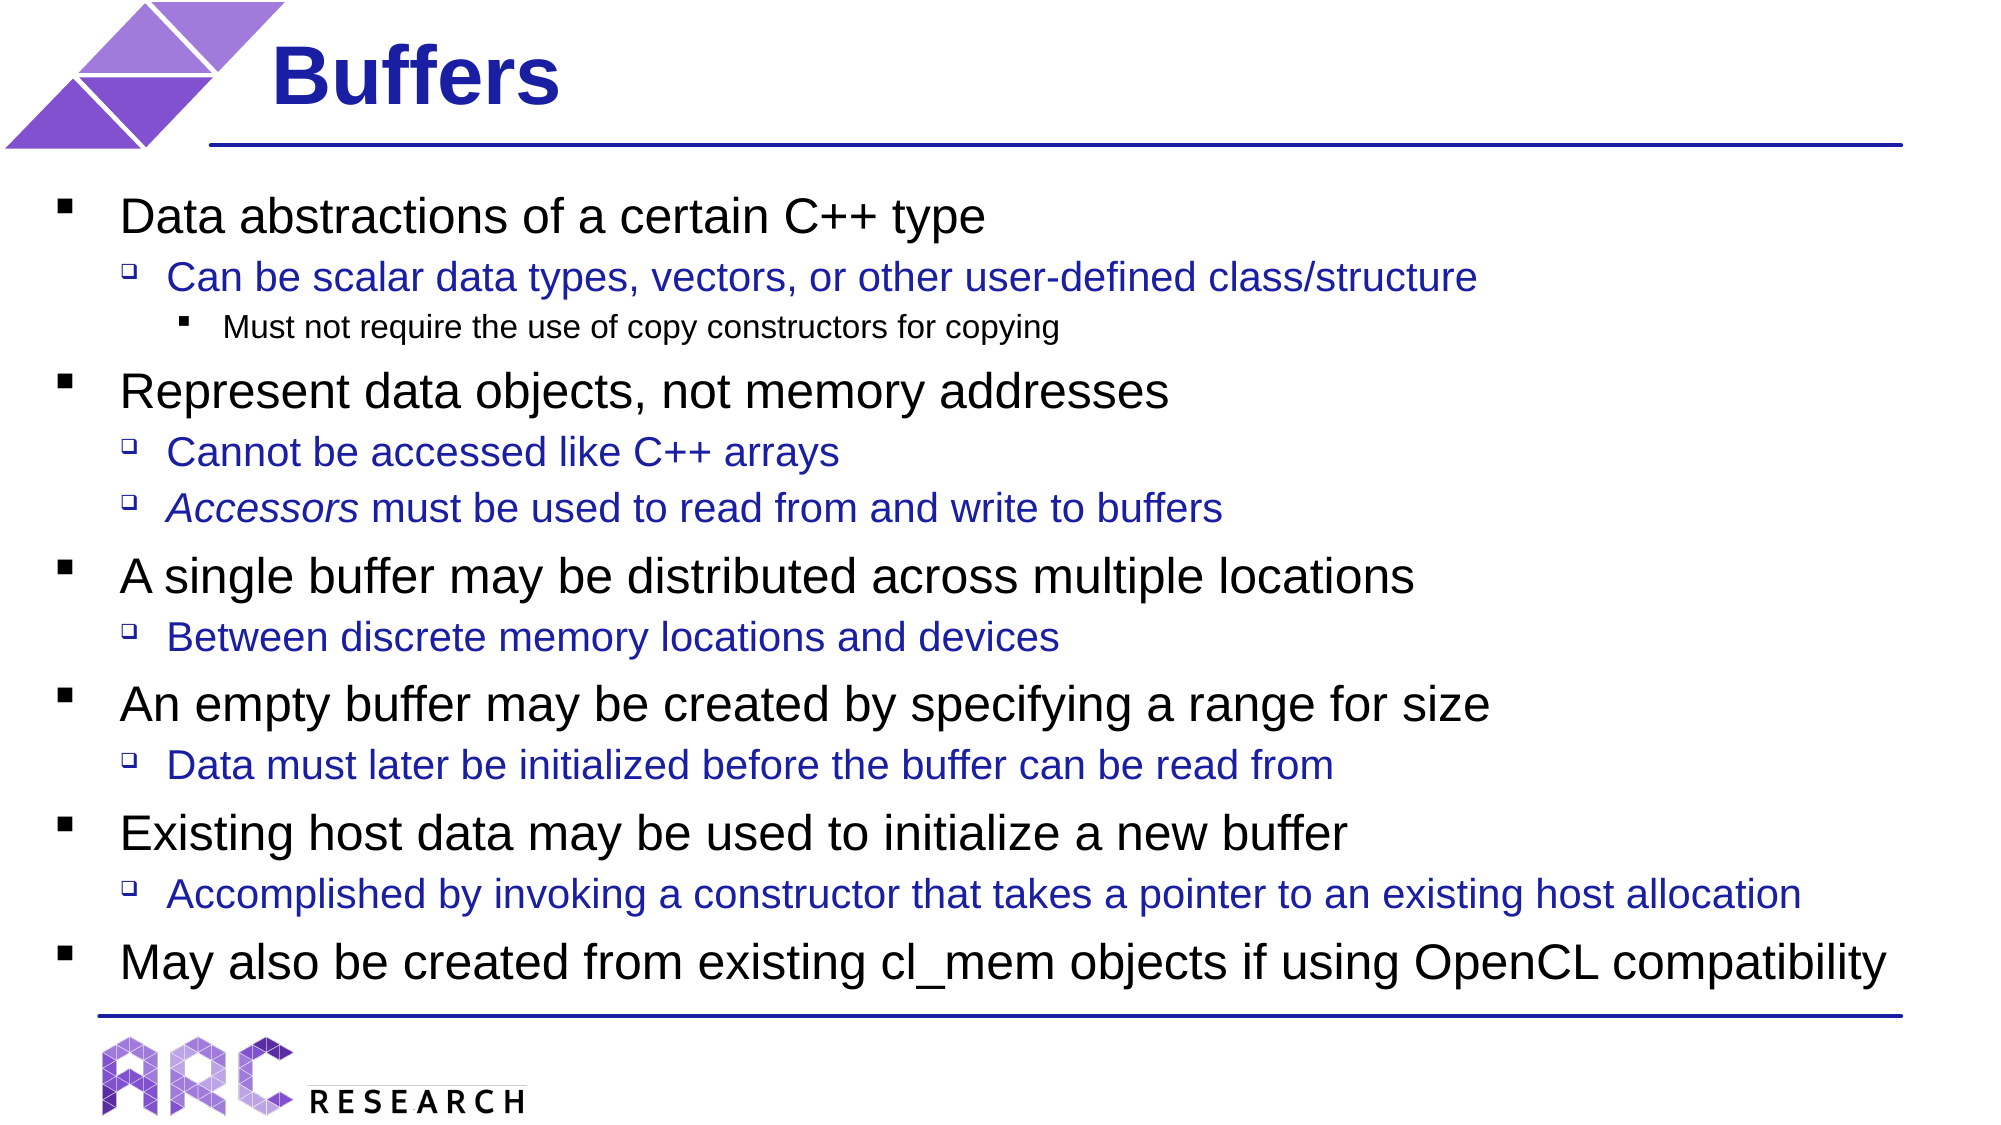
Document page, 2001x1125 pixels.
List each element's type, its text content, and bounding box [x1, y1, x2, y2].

list Data abstractions of a certain C++ type Can be scalar data types, vectors, or other user-defined class/structure Must not require the use of copy constructors for copying Represent data objects, not memory addresses Cannot be accessed like C++ arrays Accessors must be used to read from and write to buffers A single buffer may be distributed across multiple locations Between discrete memory locations and devices An empty buffer may be created by specifying a range for size Data must later be initialized before the buffer can be read from Existing host data may be used to initialize a new buffer Accomplished by invoking a constructor that takes a pointer to an existing host allocation May also be created from existing cl_mem objects if using OpenCL compatibility [43, 182, 1958, 1017]
title Buffers [249, 0, 1796, 143]
picture [99, 1036, 296, 1119]
picture [307, 1083, 527, 1116]
